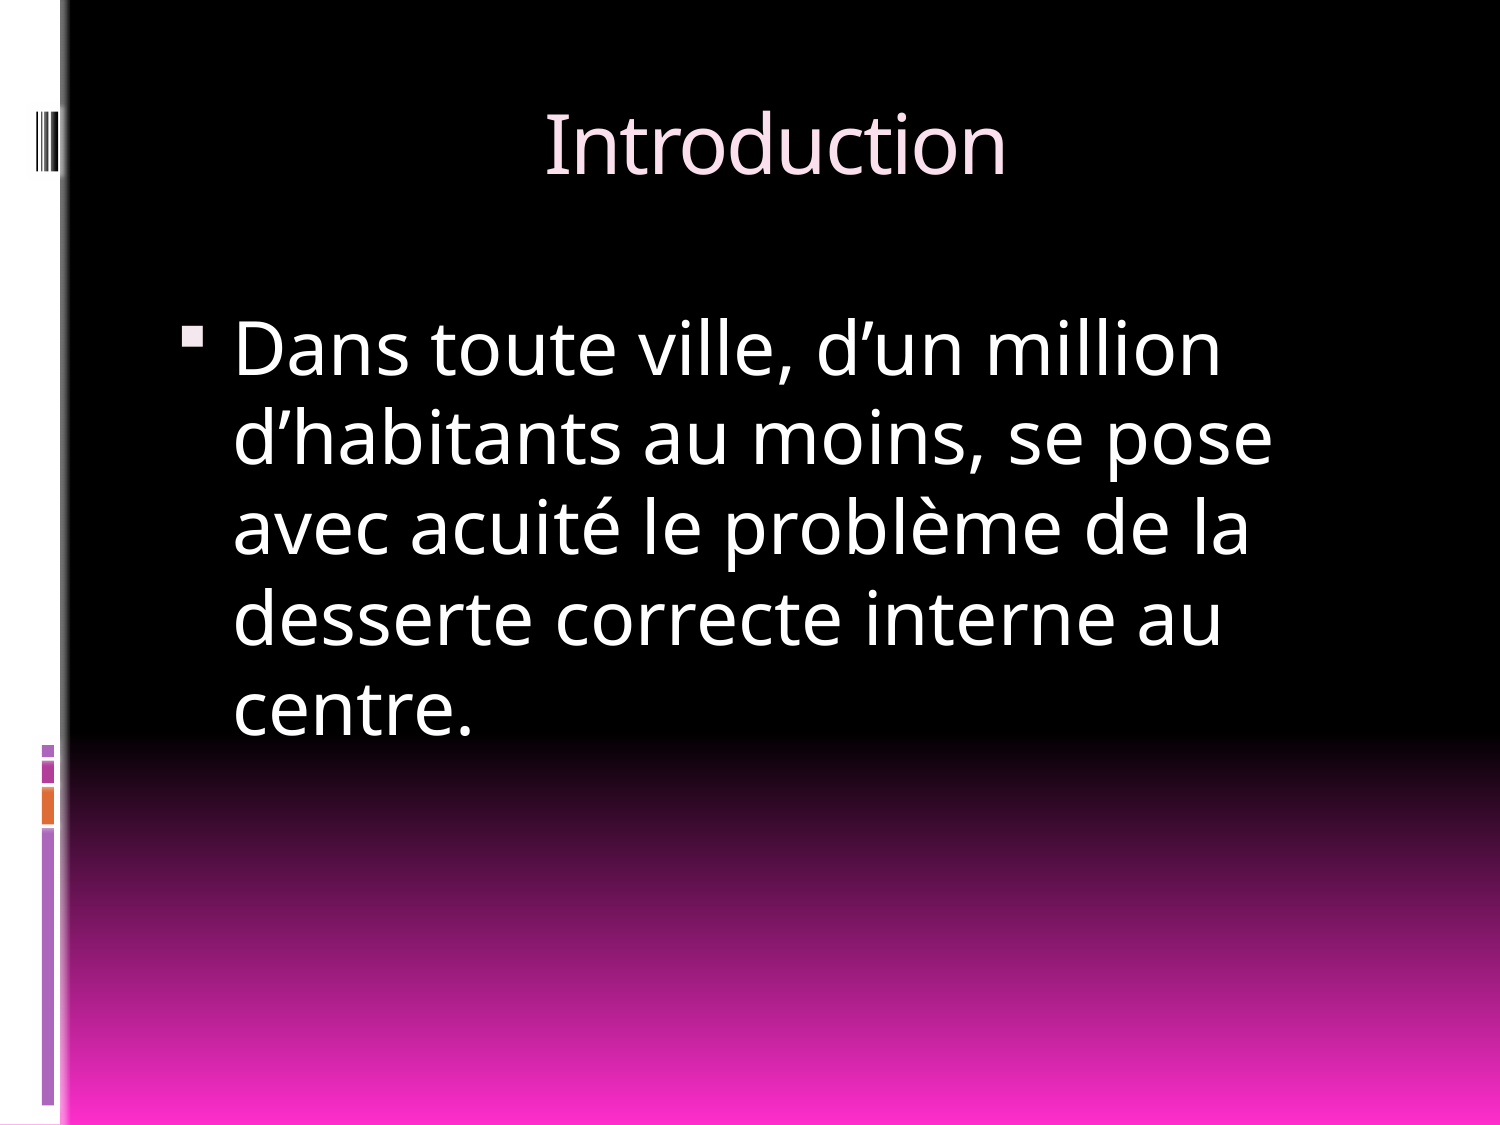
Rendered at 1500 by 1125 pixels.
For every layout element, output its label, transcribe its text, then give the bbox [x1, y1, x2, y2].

list Dans toute ville, d’un million d’habitants au moins, se pose avec acuité le problème de la desserte correcte interne au centre. [150, 292, 1425, 1043]
title Introduction [150, 83, 1425, 234]
